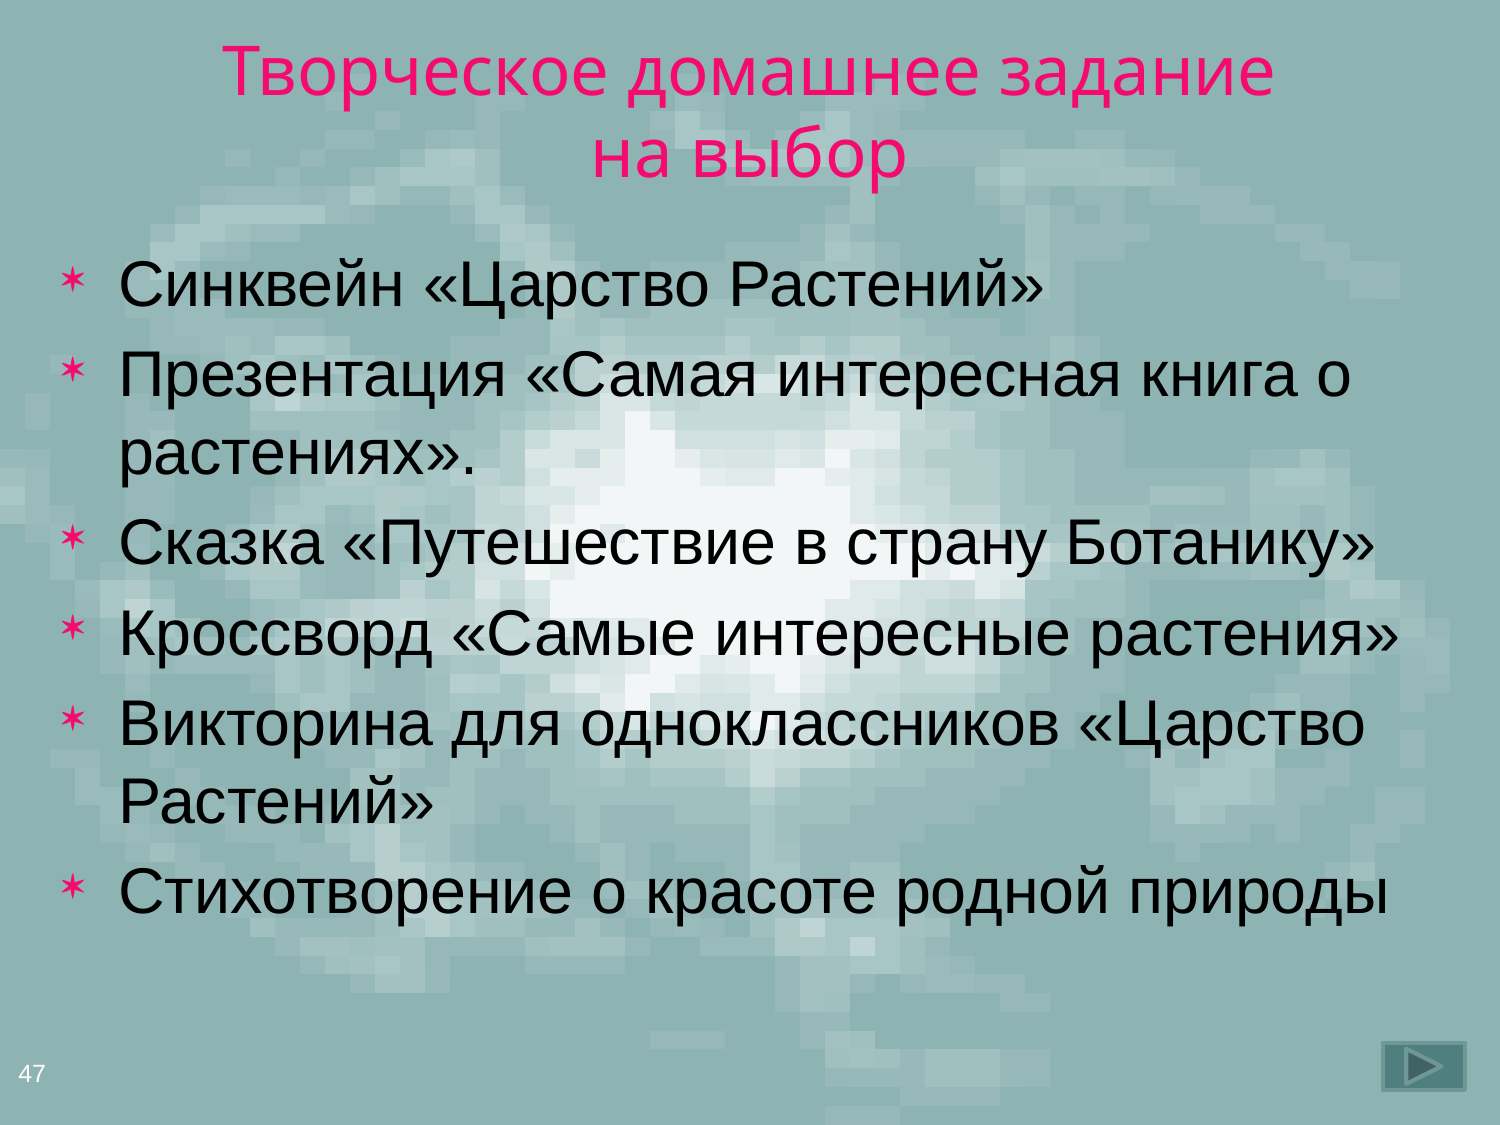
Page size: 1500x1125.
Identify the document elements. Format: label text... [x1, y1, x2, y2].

list Синквейн «Царство Растений» Презентация «Самая интересная книга о растениях». Сказка «Путешествие в страну Ботанику» Кроссворд «Самые интересные растения» Викторина для одноклассников «Царство Растений» Стихотворение о красоте родной природы [46, 234, 1454, 1044]
text_box 47 [0, 1049, 65, 1109]
title Творческое домашнее задание на выбор [58, 87, 1442, 200]
text_box [1381, 1041, 1467, 1092]
